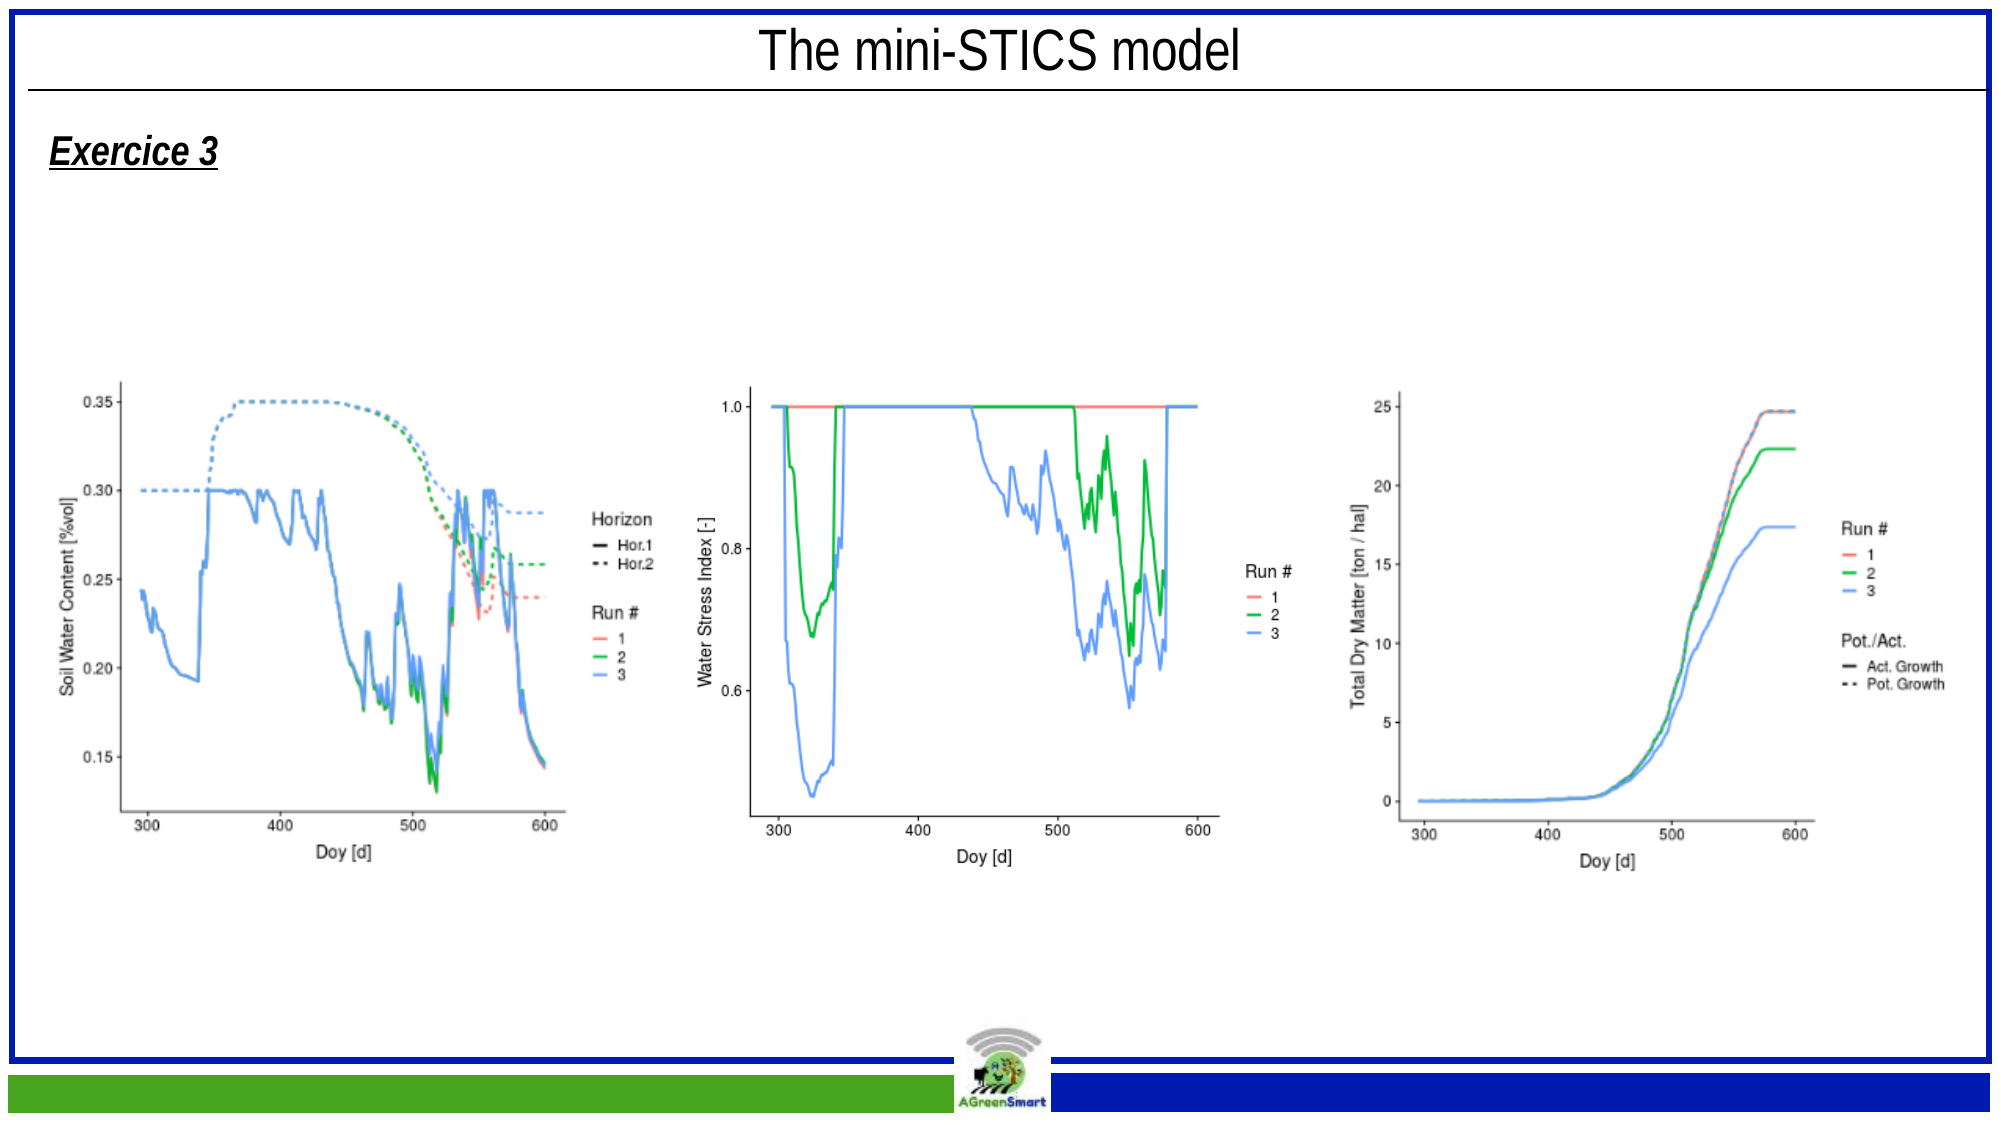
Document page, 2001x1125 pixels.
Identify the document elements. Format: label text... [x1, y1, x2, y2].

text_box The mini-STICS model [0, 5, 2000, 90]
picture [44, 359, 674, 881]
picture [1336, 375, 1968, 890]
picture [954, 1019, 1051, 1116]
text_box Exercice 3 [34, 116, 1927, 332]
picture [684, 375, 1316, 883]
